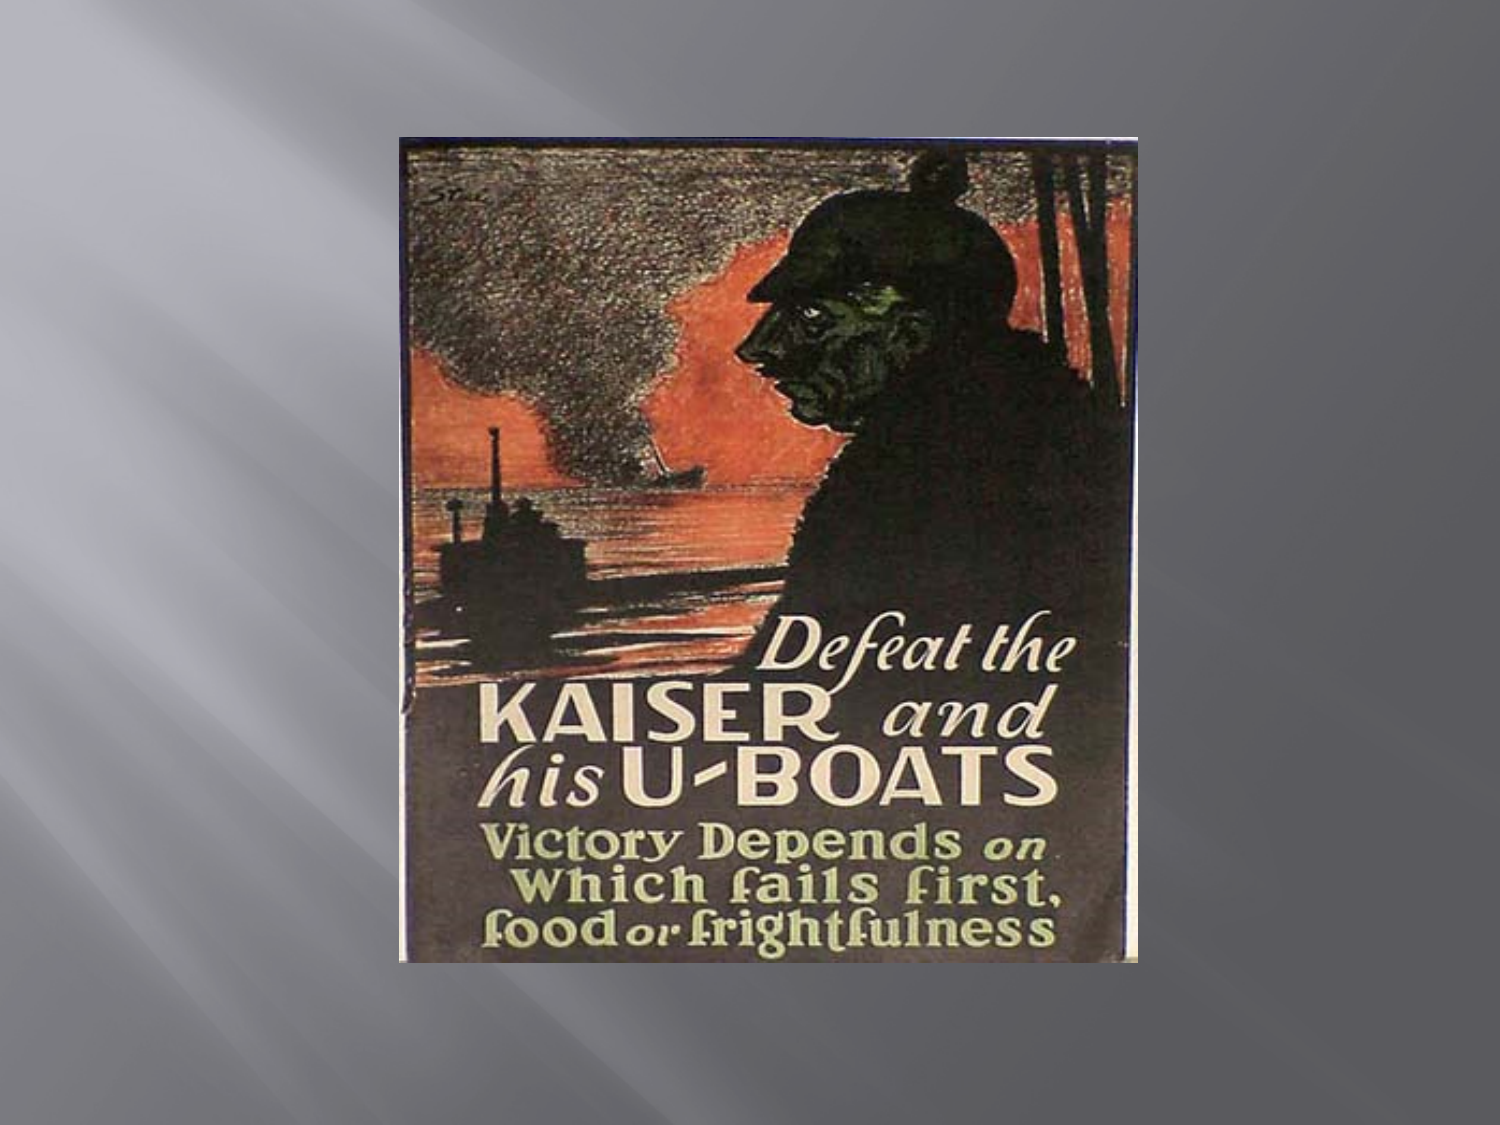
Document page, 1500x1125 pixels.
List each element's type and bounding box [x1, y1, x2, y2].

picture [399, 137, 1138, 963]
